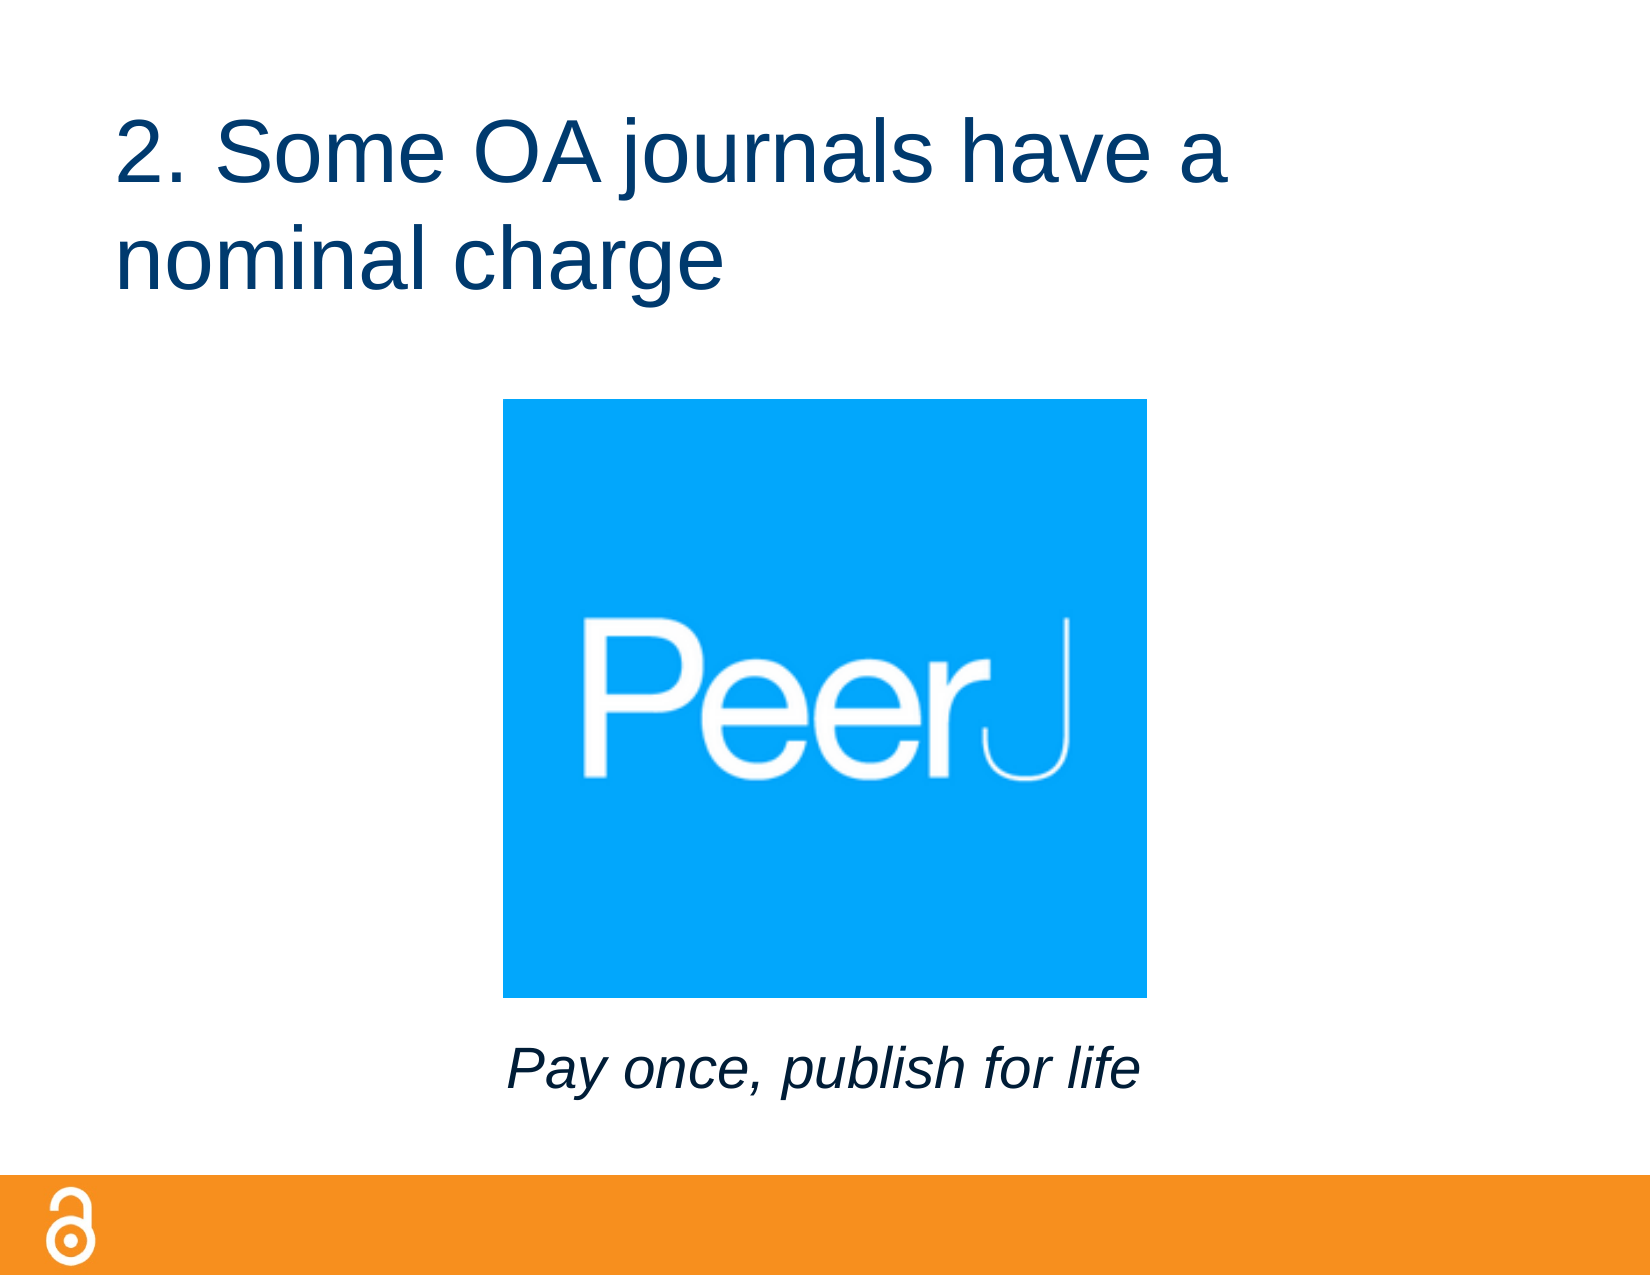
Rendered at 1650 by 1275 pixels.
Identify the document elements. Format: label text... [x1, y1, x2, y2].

title 2. Some OA journals have a nominal charge [99, 50, 1550, 350]
picture [698, 658, 923, 782]
text_box Pay once, publish for life [412, 1022, 1238, 1108]
picture [583, 616, 706, 778]
picture [0, 1175, 1650, 1275]
picture [925, 659, 991, 778]
picture [980, 618, 1071, 784]
